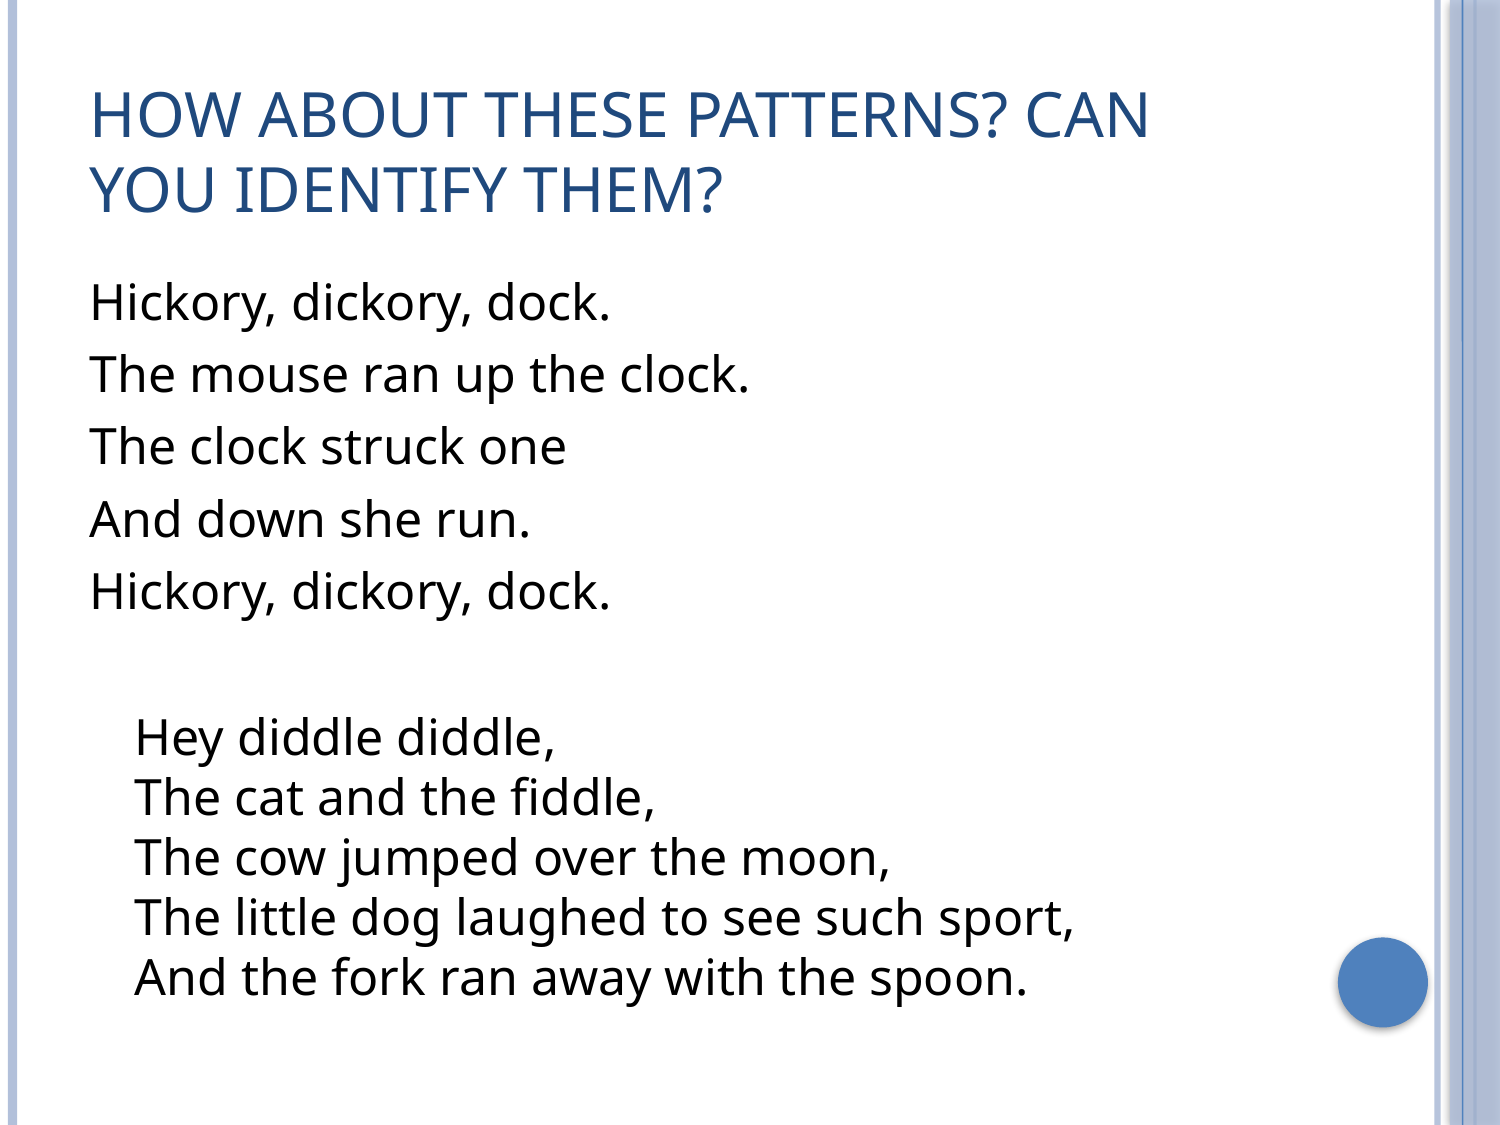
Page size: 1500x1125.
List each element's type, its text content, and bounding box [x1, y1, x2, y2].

list Hickory, dickory, dock. The mouse ran up the clock. The clock struck one And down she run. Hickory, dickory, dock. Hey diddle diddle, The cat and the fiddle, The cow jumped over the moon, The little dog laughed to see such sport, And the fork ran away with the spoon. [75, 262, 1300, 1062]
title How about these patterns? Can you identify them? [75, 45, 1300, 233]
